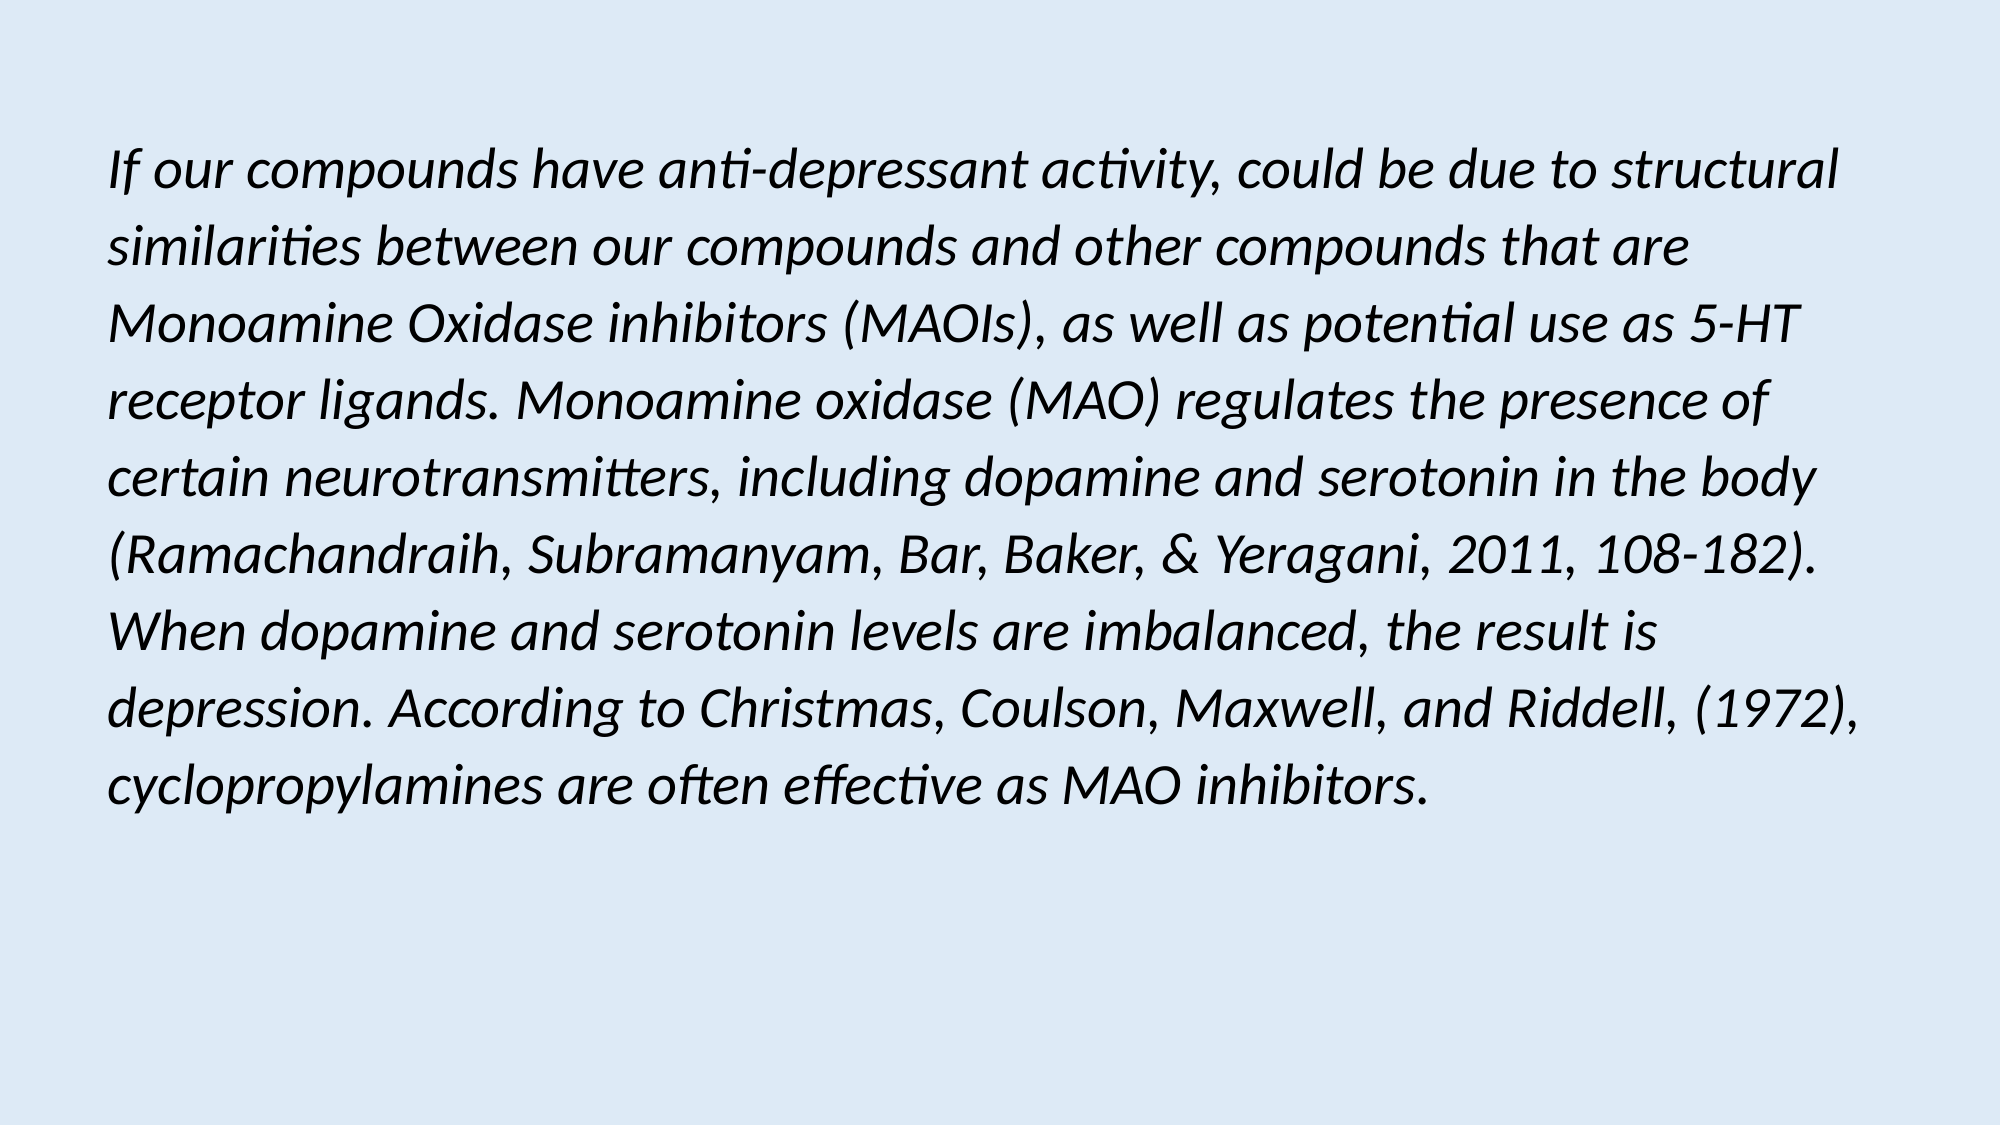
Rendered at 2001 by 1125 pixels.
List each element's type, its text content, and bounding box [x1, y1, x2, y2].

list If our compounds have anti-depressant activity, could be due to structural similarities between our compounds and other compounds that are Monoamine Oxidase inhibitors (MAOIs), as well as potential use as 5-HT receptor ligands. Monoamine oxidase (MAO) regulates the presence of certain neurotransmitters, including dopamine and serotonin in the body (Ramachandraih, Subramanyam, Bar, Baker, & Yeragani, 2011, 108-182). When dopamine and serotonin levels are imbalanced, the result is depression. According to Christmas, Coulson, Maxwell, and Riddell, (1972), cyclopropylamines are often effective as MAO inhibitors. [92, 115, 1881, 1079]
